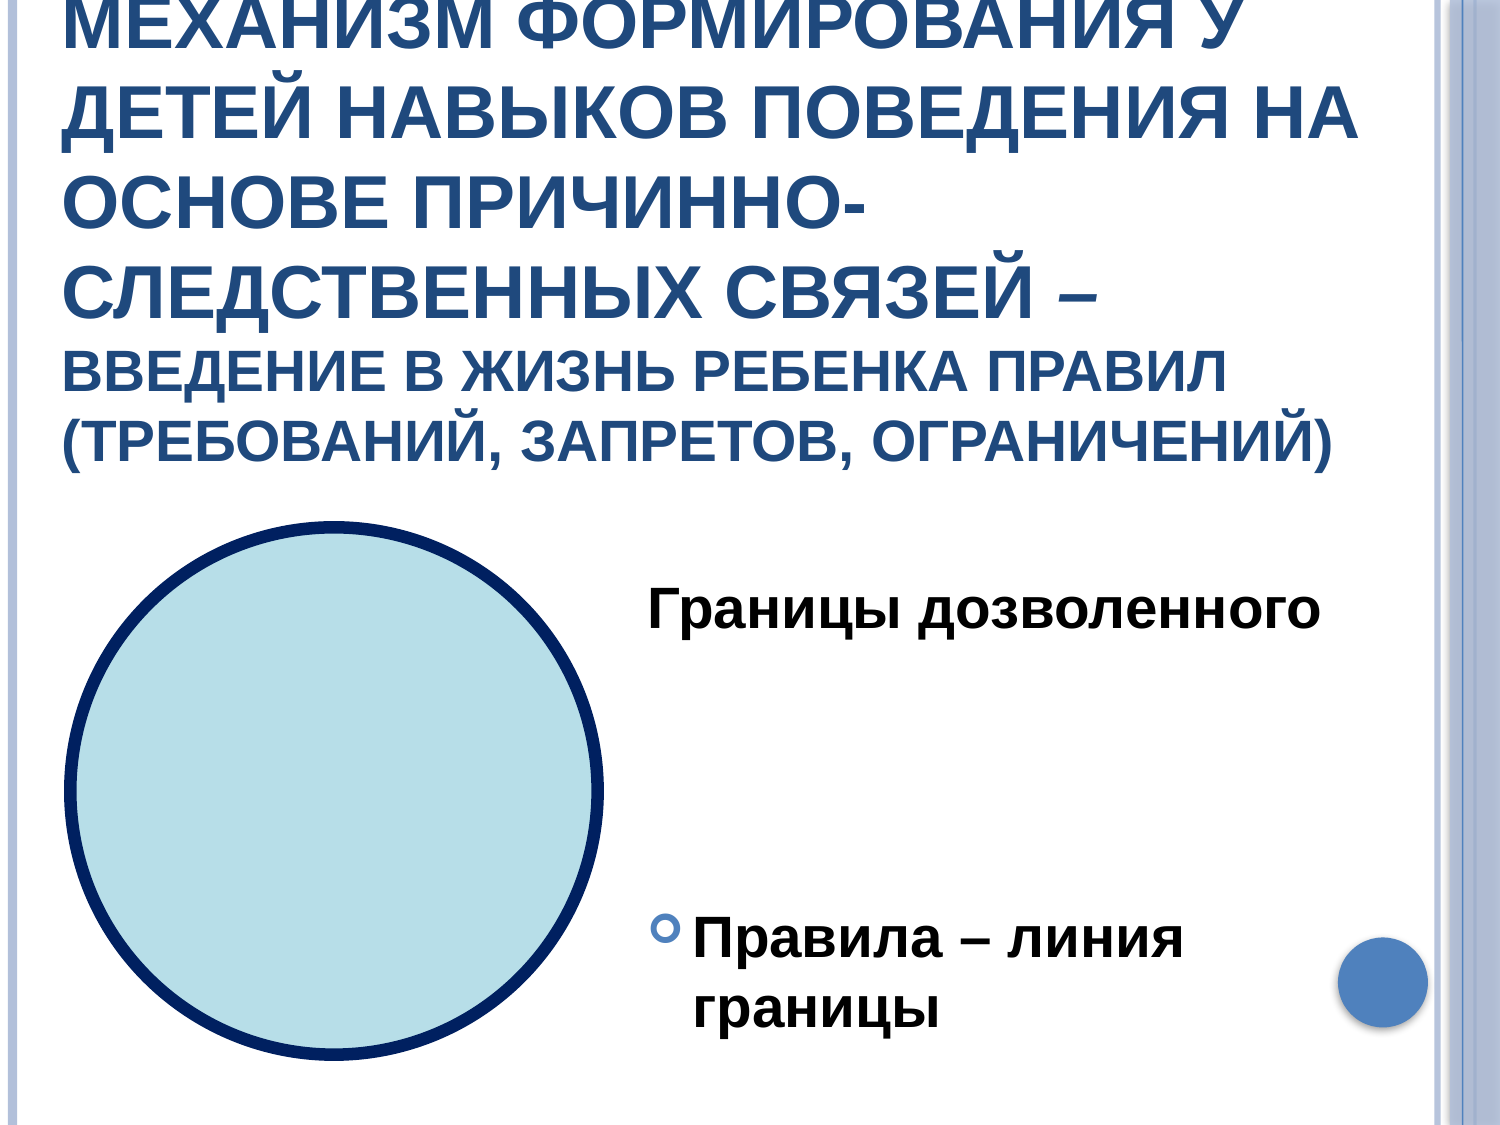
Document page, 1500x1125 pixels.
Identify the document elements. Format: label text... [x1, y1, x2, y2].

list Границы дозволенного Правила – линия границы [632, 562, 1383, 1062]
text_box [68, 525, 600, 1057]
title Механизм формирования у детей навыков поведения на основе причинно-следственных связей – введение в жизнь ребенка правил (требований, запретов, ограничений) [46, 45, 1430, 481]
